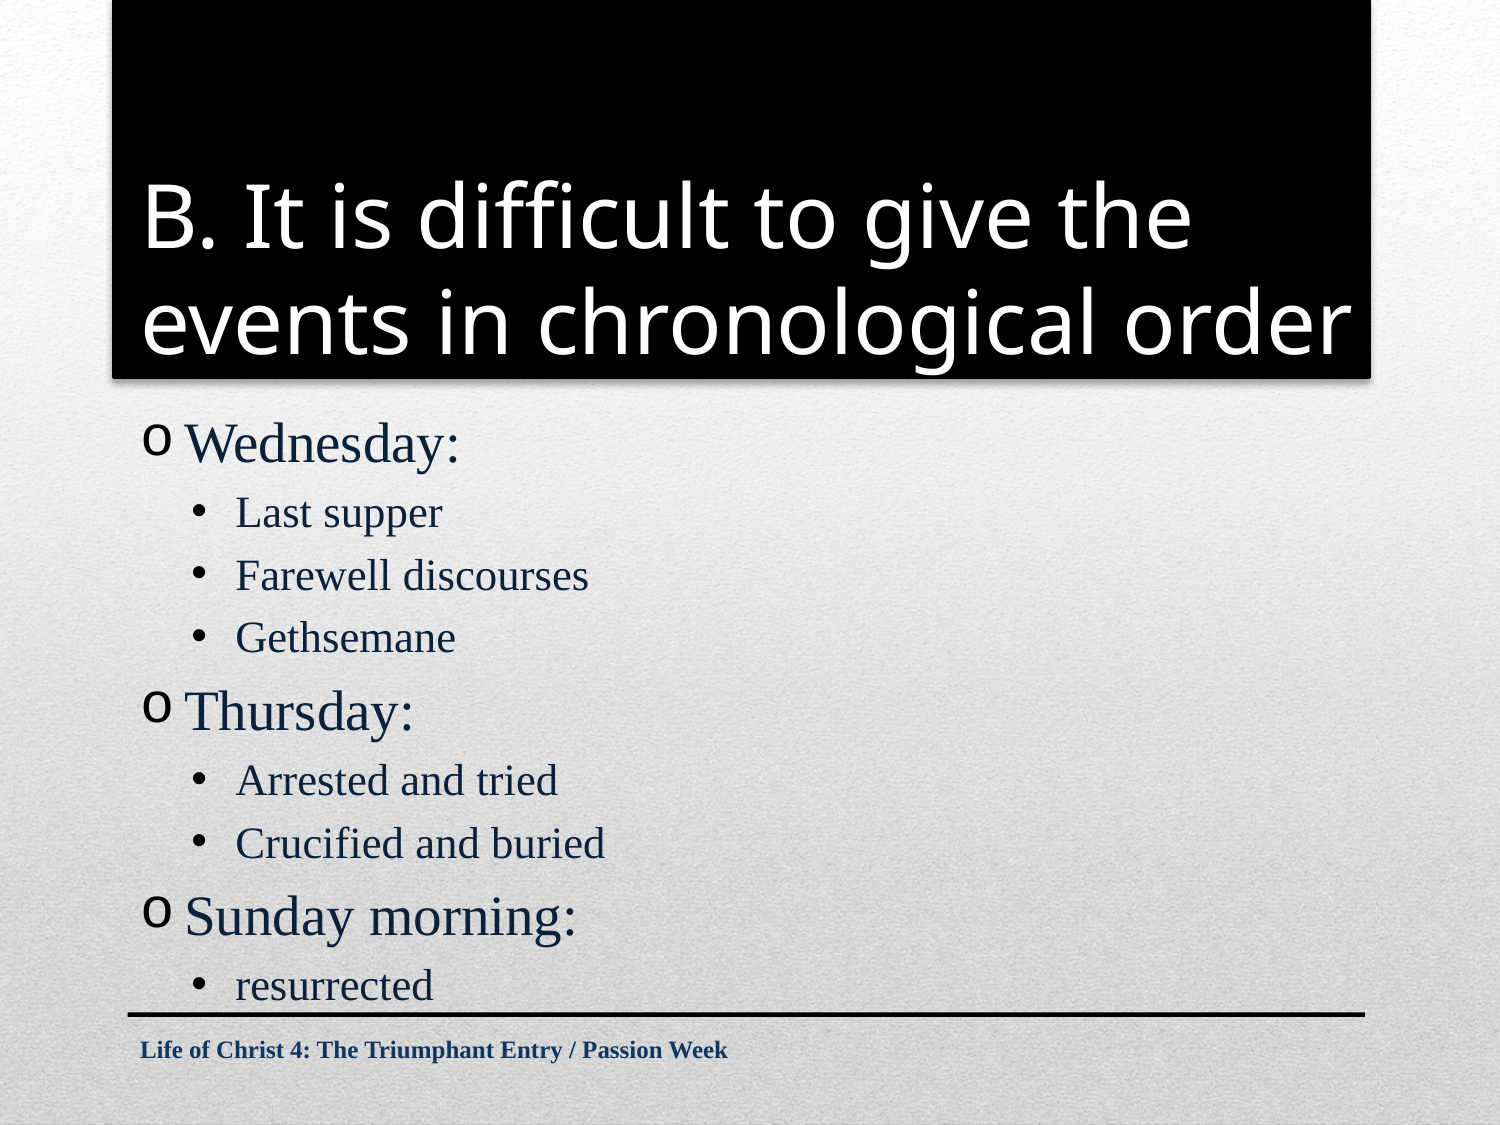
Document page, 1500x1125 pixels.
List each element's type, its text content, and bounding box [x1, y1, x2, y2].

footer Life of Christ 4: The Triumphant Entry / Passion Week [125, 1019, 925, 1079]
text_box [112, 0, 1371, 379]
title B. It is difficult to give the events in chronological order [125, 65, 1370, 381]
list Wednesday: Last supper Farewell discourses Gethsemane Thursday: Arrested and tried Crucified and buried Sunday morning: resurrected [125, 397, 1365, 1019]
